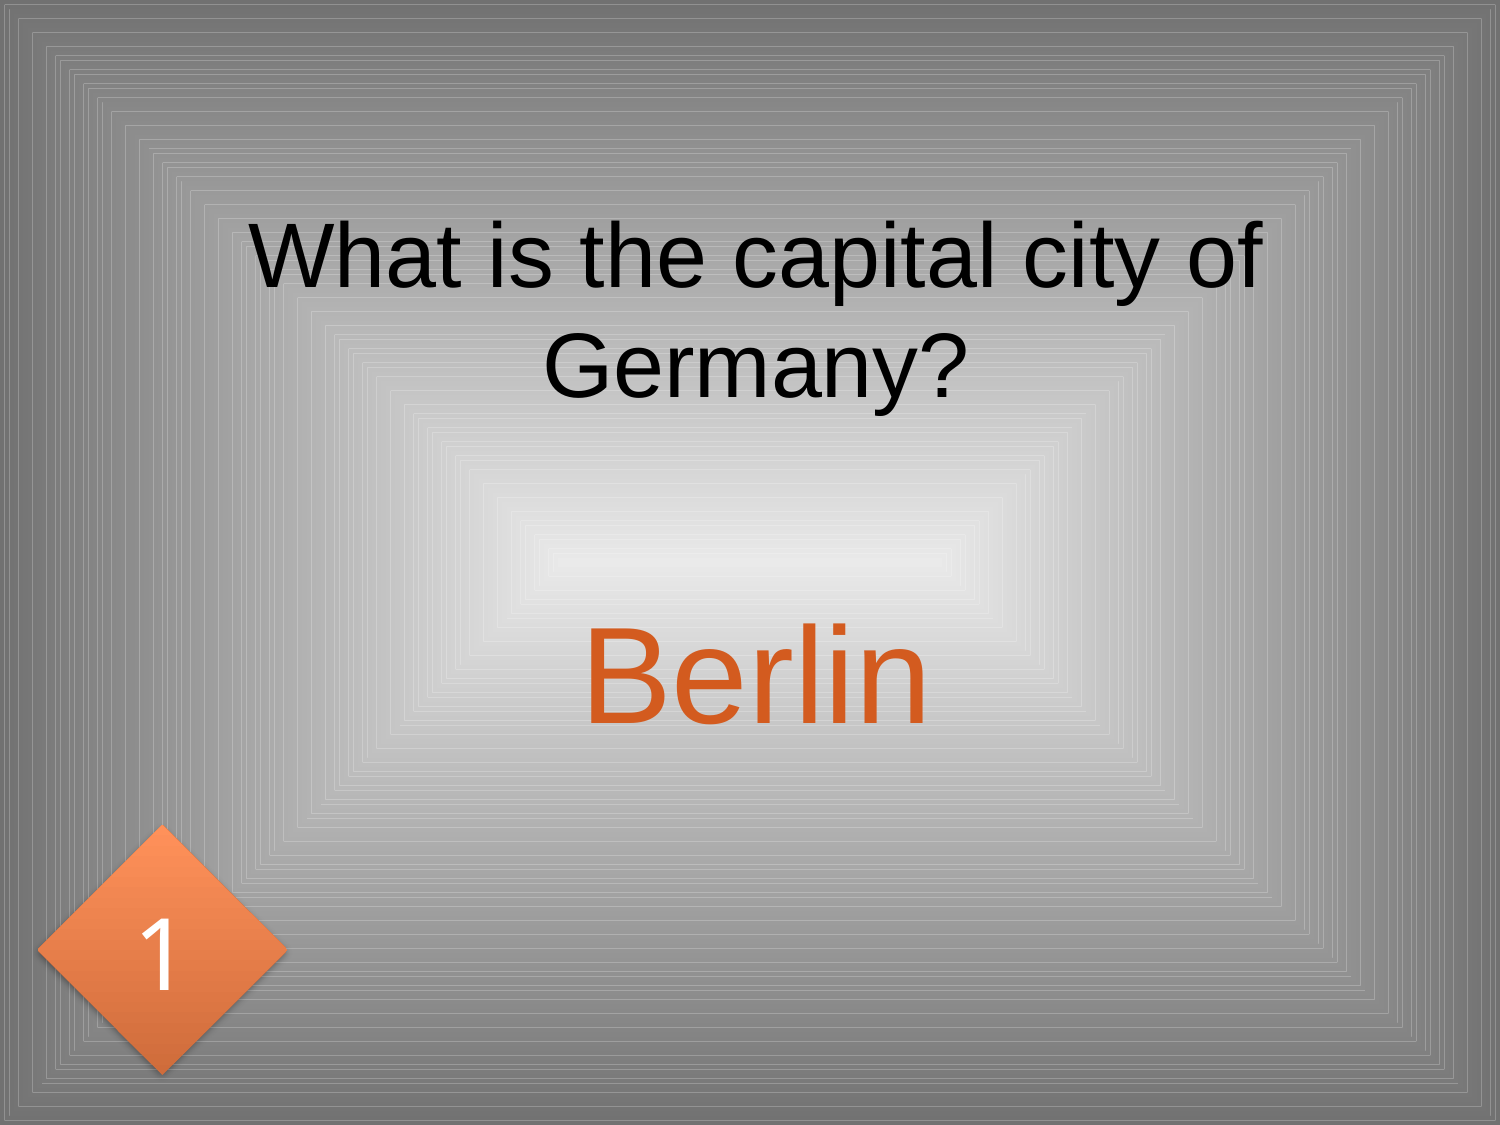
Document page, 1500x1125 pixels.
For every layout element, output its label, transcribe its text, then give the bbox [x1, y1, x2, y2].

text_box 1 [37, 838, 288, 1075]
title What is the capital city of Germany? [112, 137, 1401, 476]
text_box Berlin [112, 500, 1400, 838]
